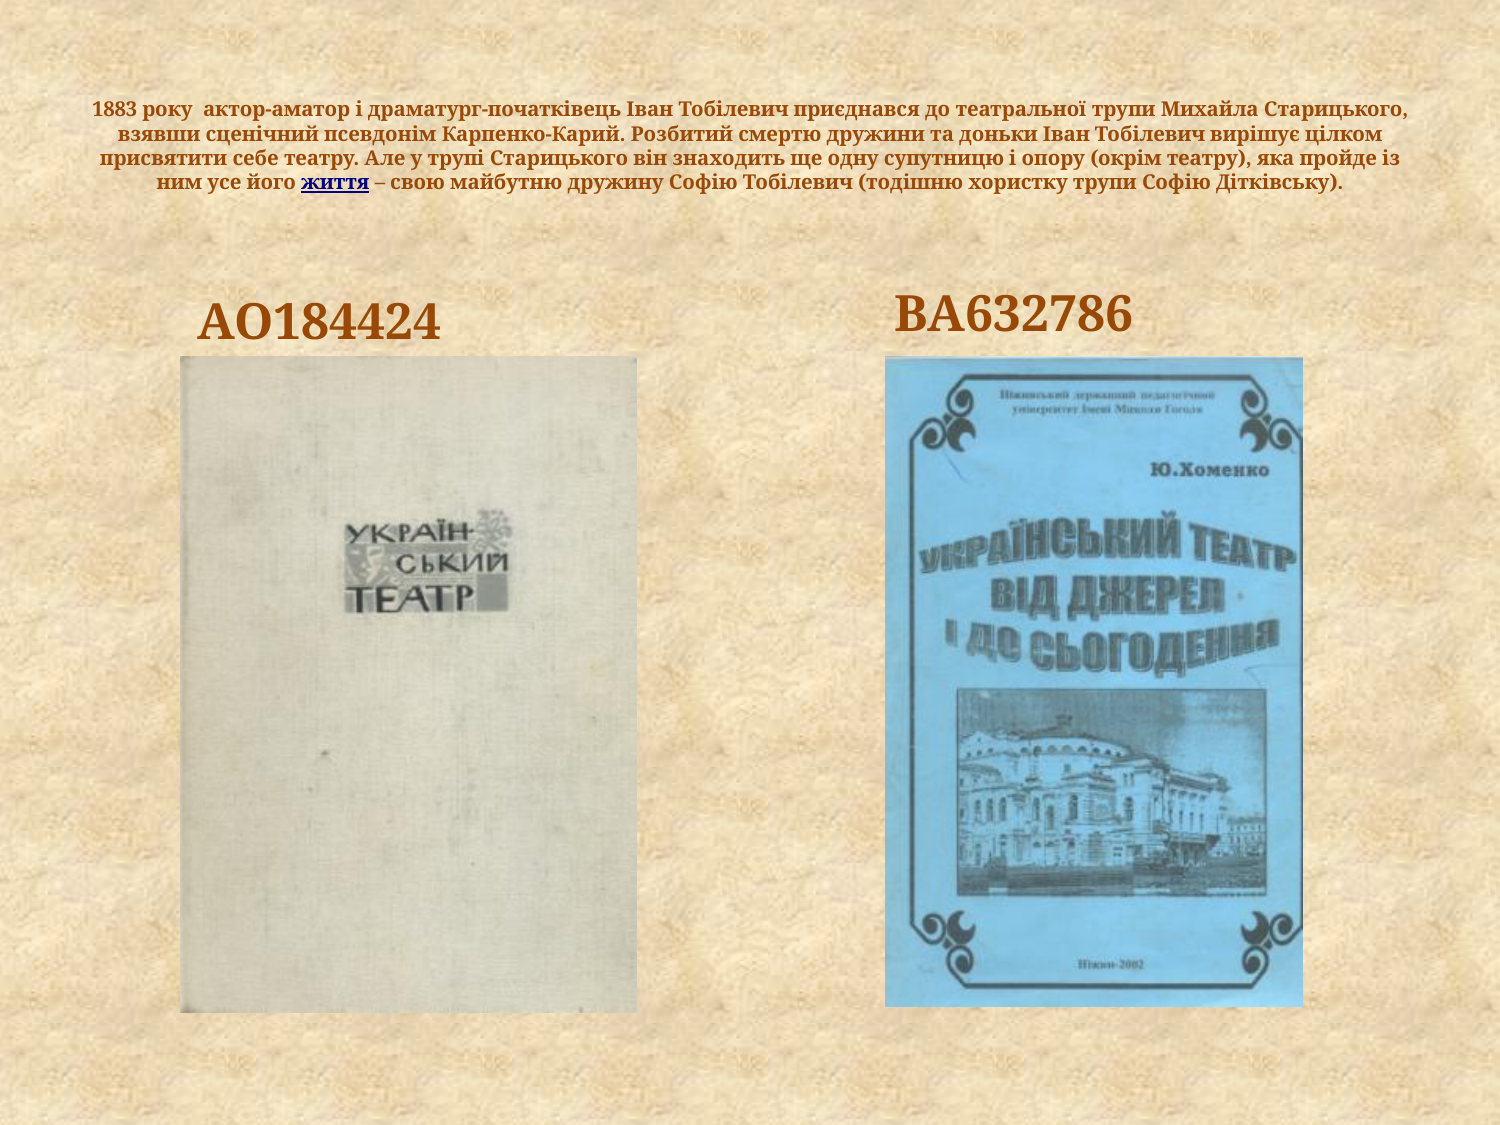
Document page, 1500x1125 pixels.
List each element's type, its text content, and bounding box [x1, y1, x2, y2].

title 1883 року актор-аматор і драматург-початківець Іван Тобілевич приєднався до театральної трупи Михайла Старицького, взявши сценічний псевдонім Карпенко-Карий. Розбитий смертю дружини та доньки Іван Тобілевич вирішує цілком присвятити себе театру. Але у трупі Старицького він знаходить ще одну супутницю і опору (окрім театру), яка пройде із ним усе його життя – свою майбутню дружину Софію Тобілевич (тодішню хористку трупи Софію Дітківську). [75, 45, 1425, 233]
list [884, 356, 1303, 1007]
picture [0, 0, 1500, 1125]
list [180, 356, 638, 1013]
list АО184424 [183, 251, 738, 357]
list ВА632786 [879, 243, 1500, 349]
